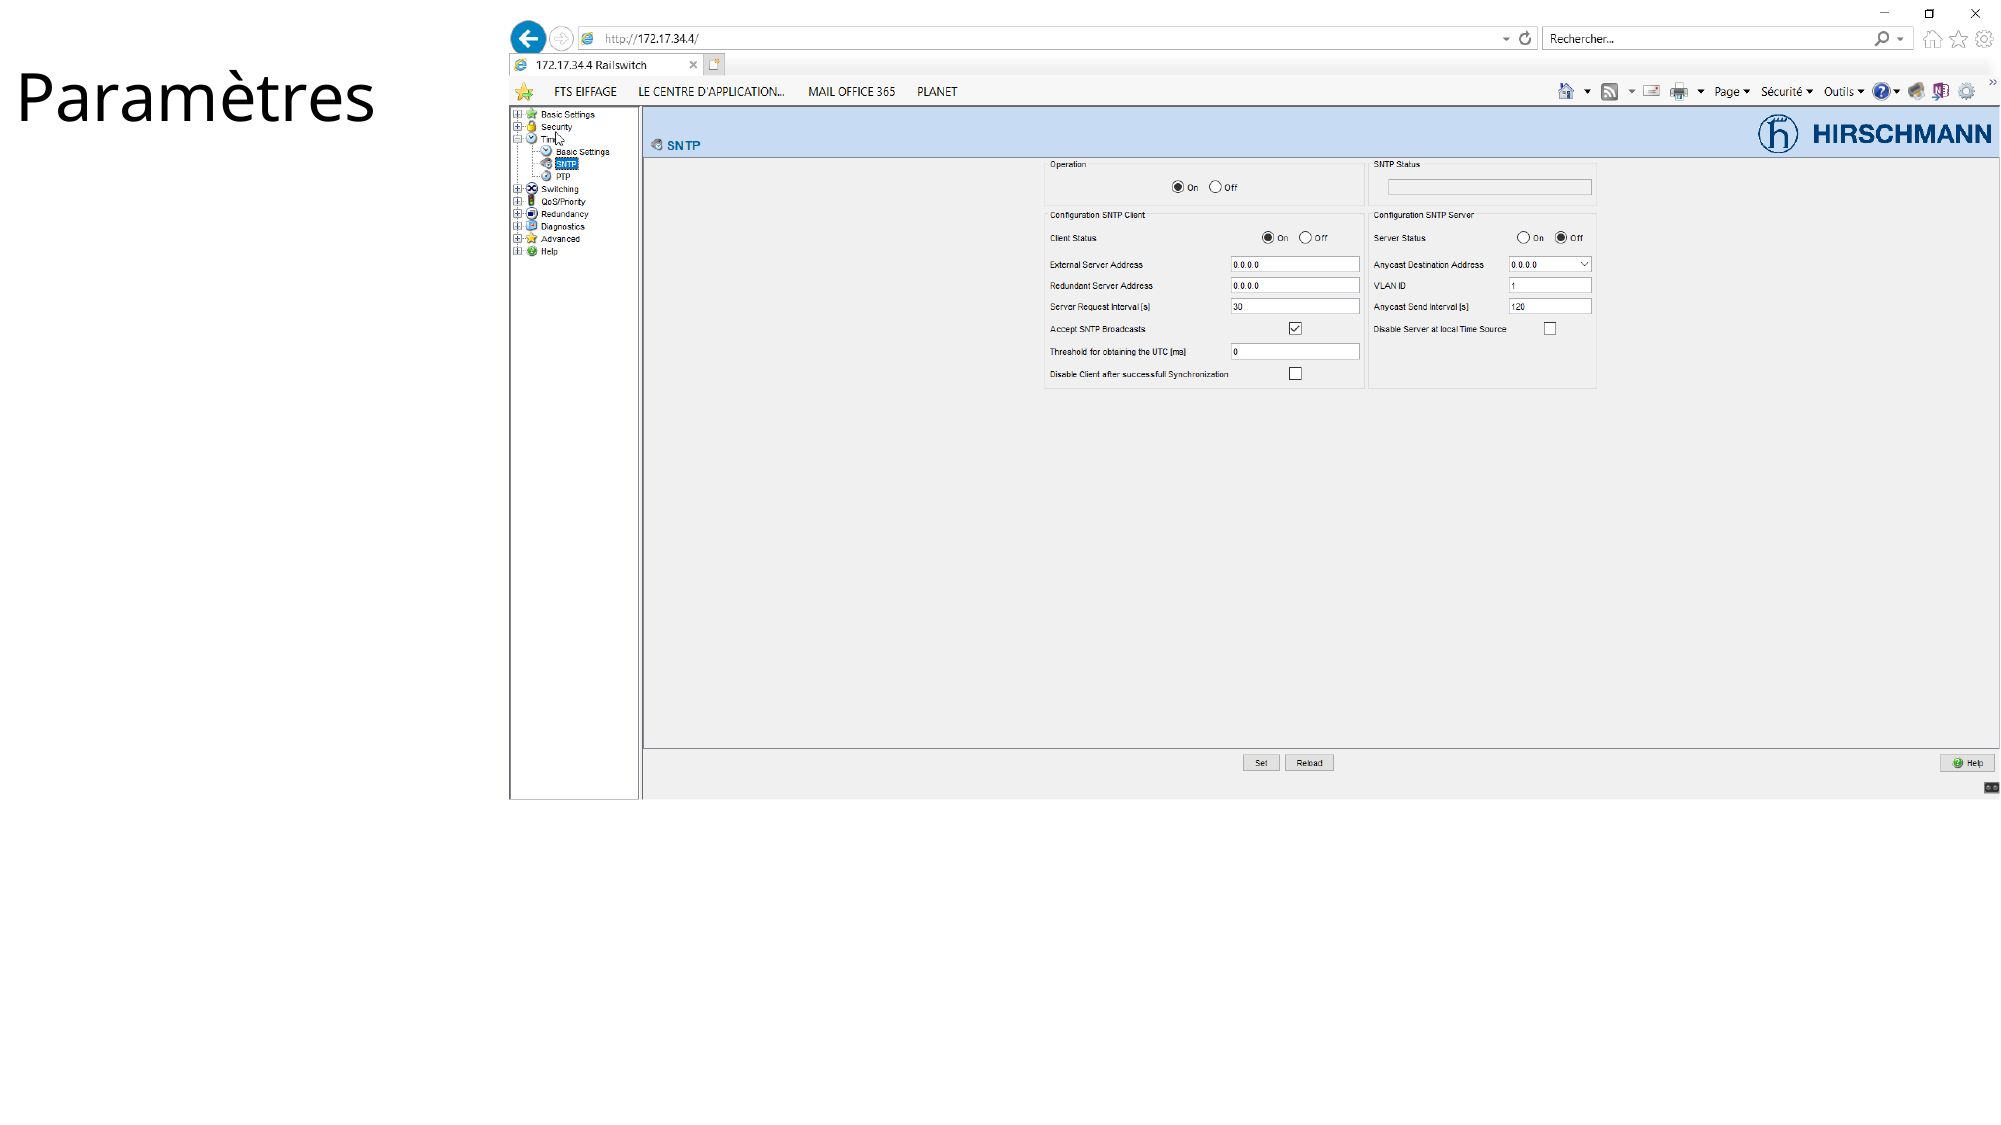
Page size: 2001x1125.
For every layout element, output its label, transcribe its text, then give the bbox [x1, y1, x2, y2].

title Paramètres [0, 0, 509, 144]
picture [509, 0, 2000, 800]
